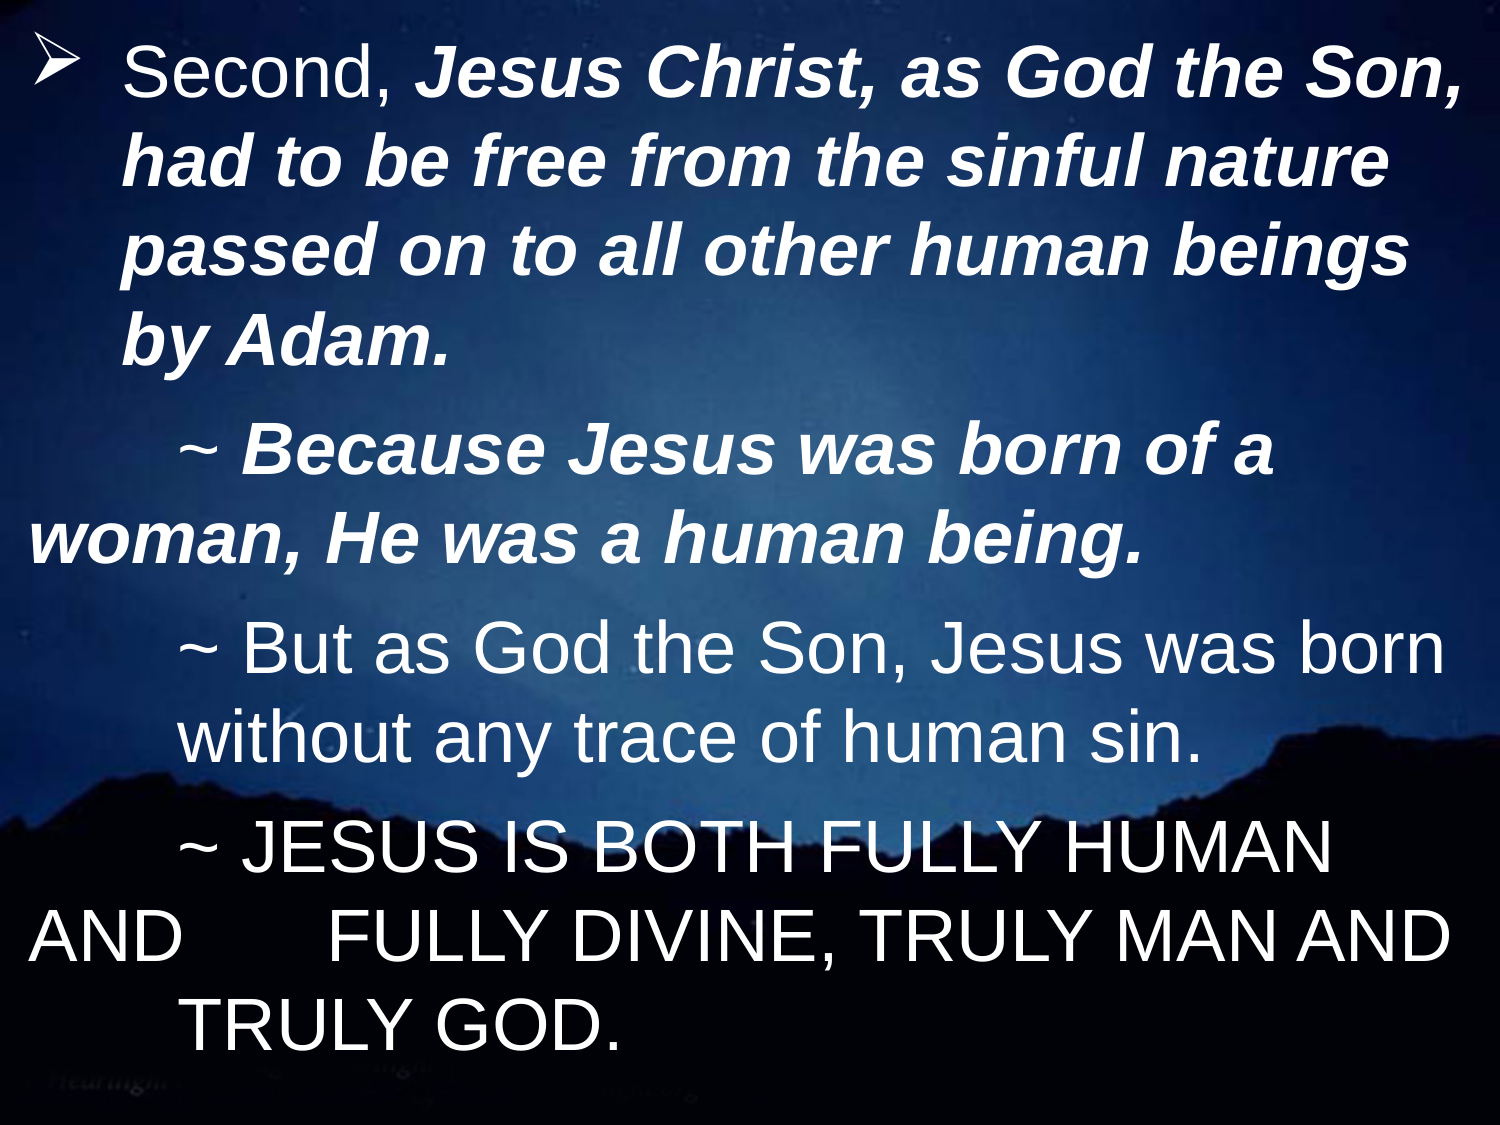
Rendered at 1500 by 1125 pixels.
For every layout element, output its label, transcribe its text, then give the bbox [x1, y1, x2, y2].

subtitle Second, Jesus Christ, as God the Son, had to be free from the sinful nature passed on to all other human beings by Adam. ~ Because Jesus was born of a woman, He was a human being. ~ But as God the Son, Jesus was born without any trace of human sin. ~ JESUS IS BOTH FULLY HUMAN AND FULLY DIVINE, TRULY MAN AND TRULY GOD. [13, 16, 1484, 1108]
picture [0, 0, 1500, 1125]
